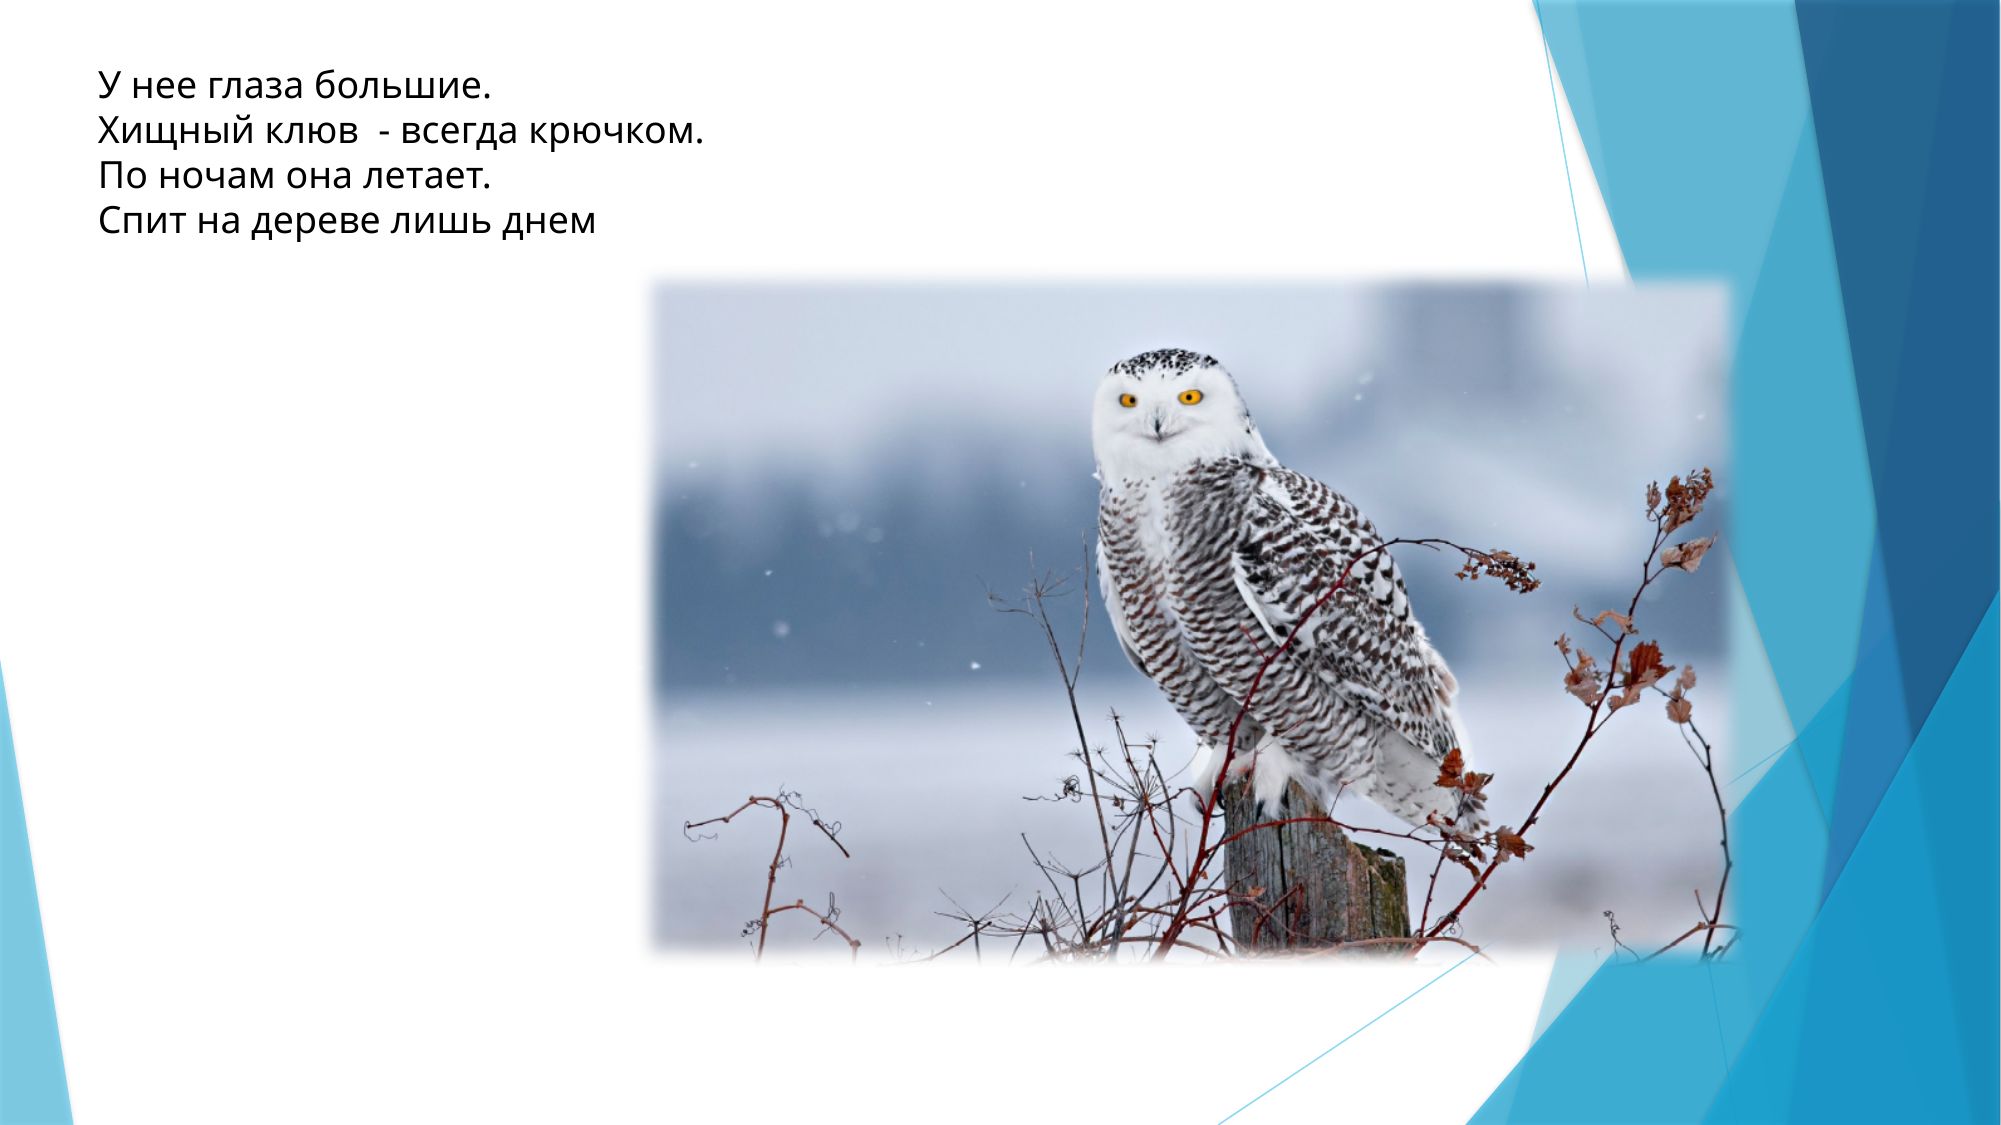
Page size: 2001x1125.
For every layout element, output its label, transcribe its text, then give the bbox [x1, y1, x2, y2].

picture [634, 263, 1749, 972]
text_box У нее глаза большие. Хищный клюв - всегда крючком. По ночам она летает. Спит на дереве лишь днем [83, 53, 760, 248]
